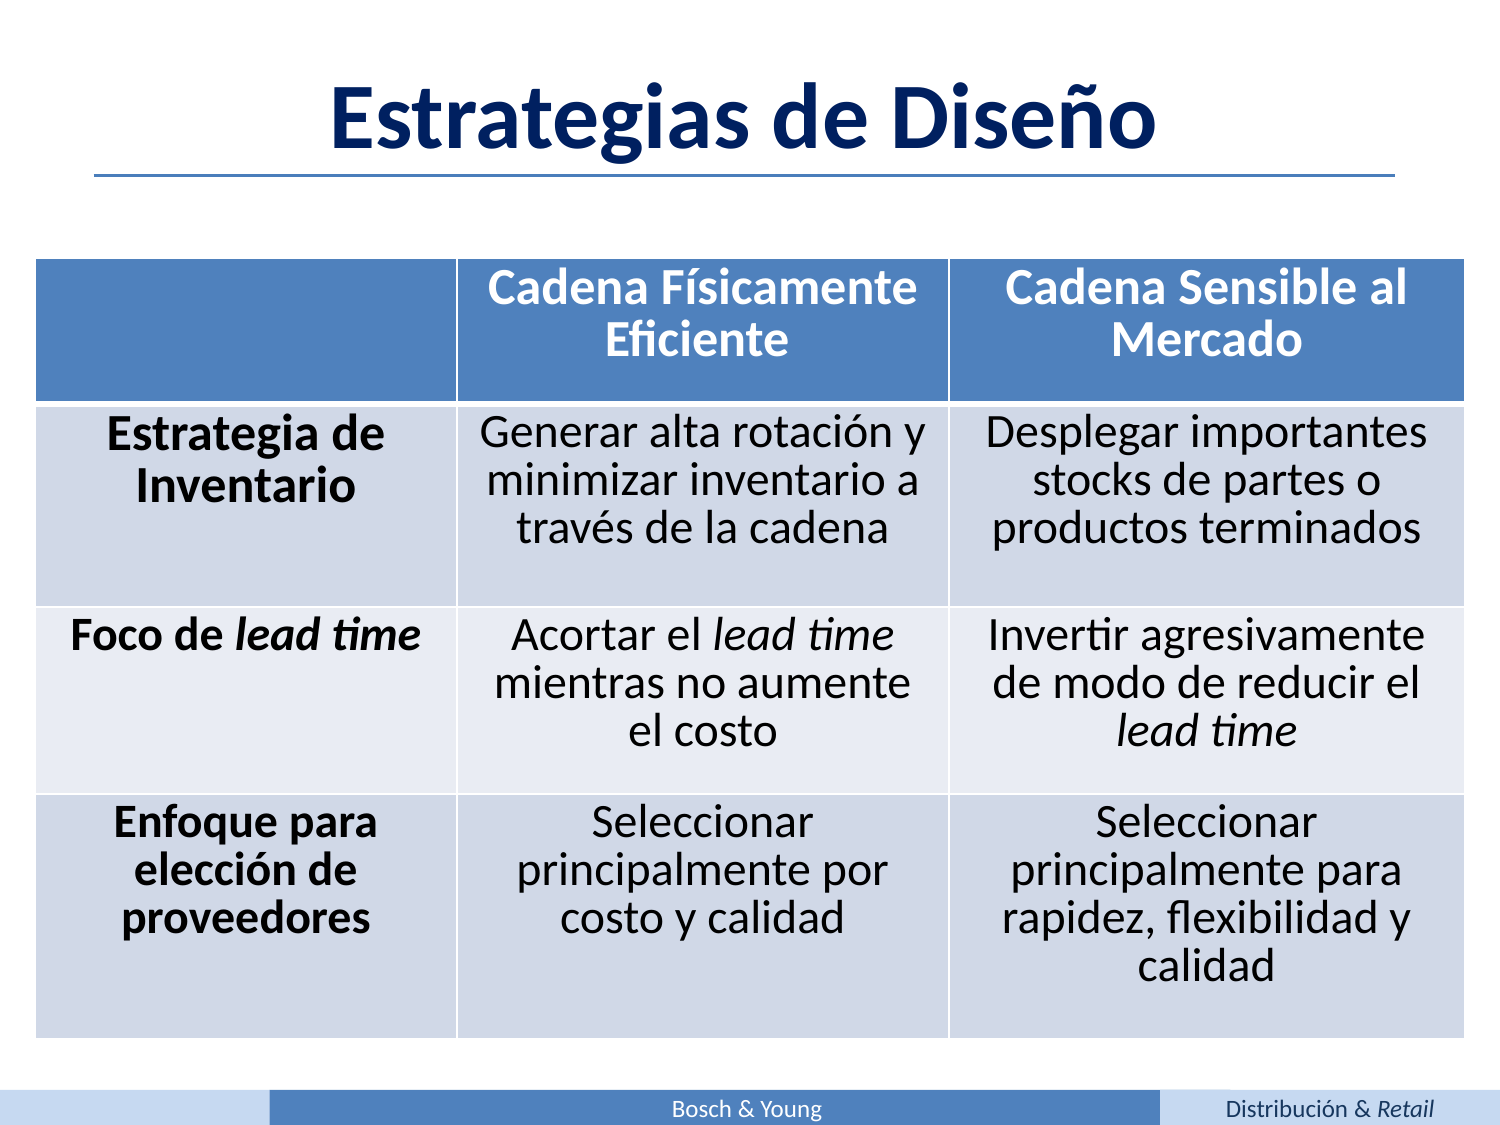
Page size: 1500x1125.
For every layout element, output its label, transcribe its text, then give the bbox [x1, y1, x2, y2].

table_header Cadena Sensible al Mercado [950, 259, 1464, 401]
table_cell Invertir agresivamente de modo de reducir el lead time [950, 608, 1464, 793]
text_box Bosch & Young [272, 1088, 1158, 1125]
table_cell Seleccionar principalmente por costo y calidad [458, 795, 948, 1038]
text_box [0, 1088, 272, 1125]
table_cell Enfoque para elección de proveedores [36, 795, 456, 1038]
table_cell Estrategia de Inventario [36, 407, 456, 606]
text_box Distribución & Retail [1158, 1088, 1500, 1125]
text_box Estrategias de Diseño [58, 46, 1430, 175]
table_cell Acortar el lead time mientras no aumente el costo [458, 608, 948, 793]
table_cell Seleccionar principalmente para rapidez, flexibilidad y calidad [950, 795, 1464, 1038]
table_header [36, 259, 456, 401]
table_cell Generar alta rotación y minimizar inventario a través de la cadena [458, 407, 948, 606]
table_header Cadena Físicamente Eficiente [458, 259, 948, 401]
table_cell Desplegar importantes stocks de partes o productos terminados [950, 407, 1464, 606]
table_cell Foco de lead time [36, 608, 456, 793]
